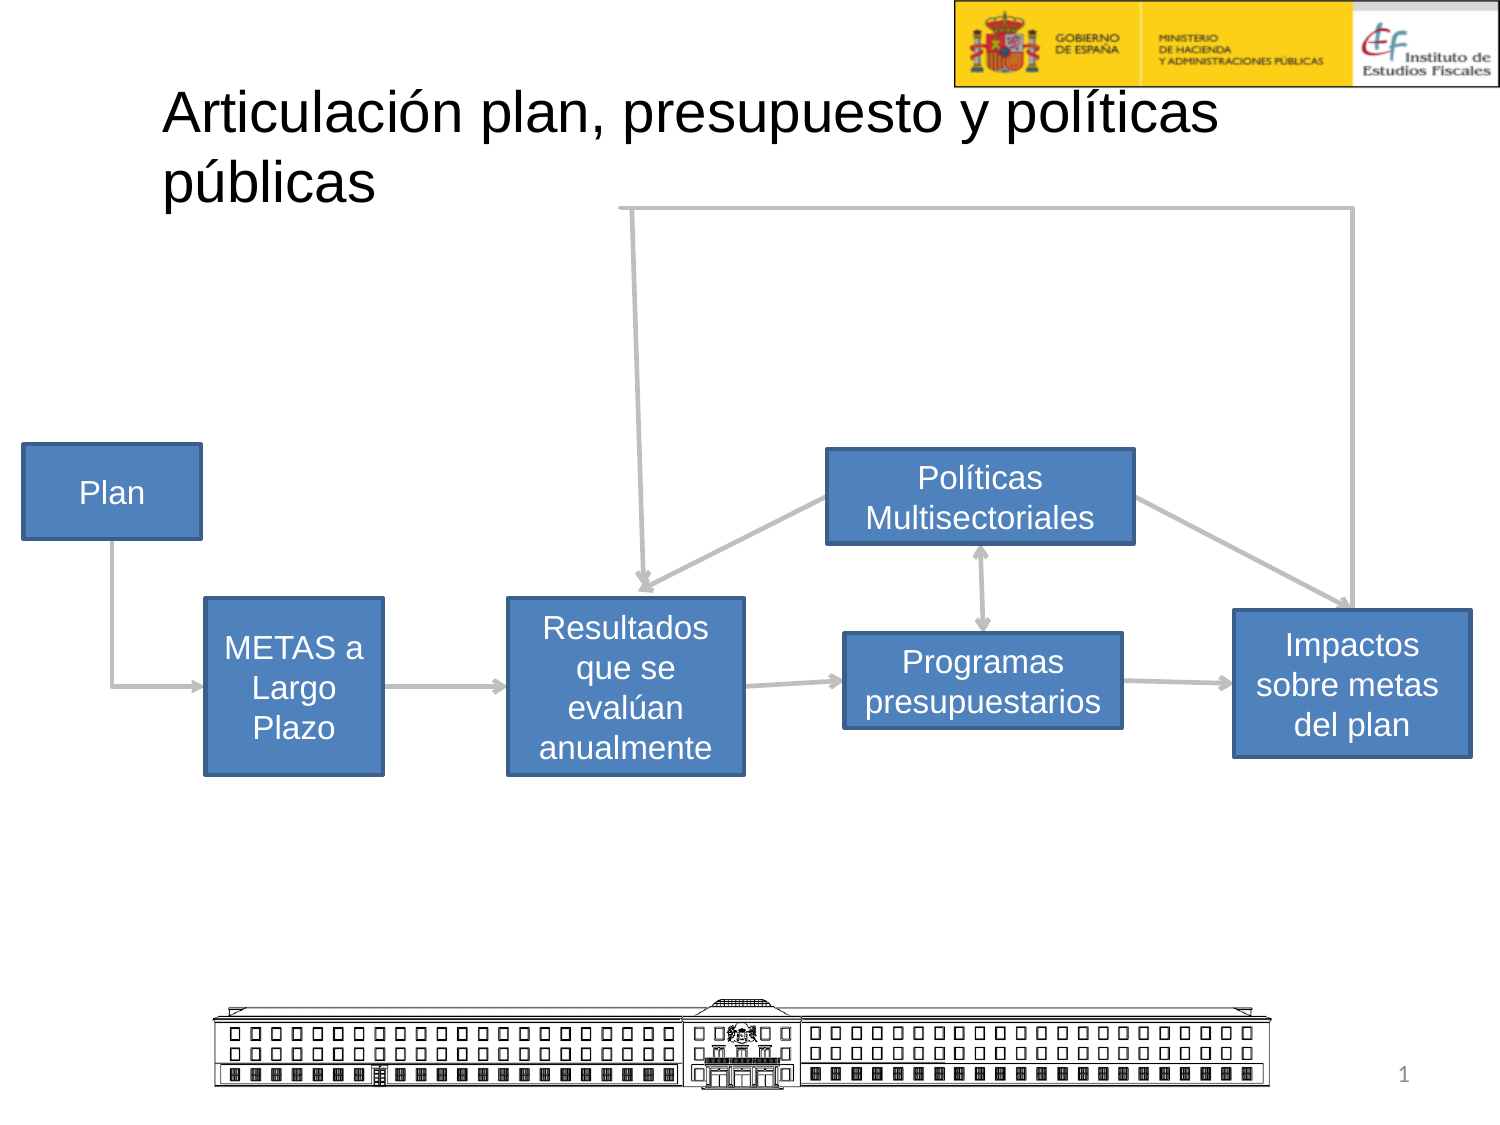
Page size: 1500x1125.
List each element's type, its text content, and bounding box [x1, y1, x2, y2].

text_box Articulación plan, presupuesto y políticas públicas [147, 66, 1317, 206]
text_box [23, 207, 1471, 776]
picture [954, 0, 1500, 89]
picture [212, 999, 1272, 1090]
slide_number 1 [1074, 1042, 1425, 1103]
